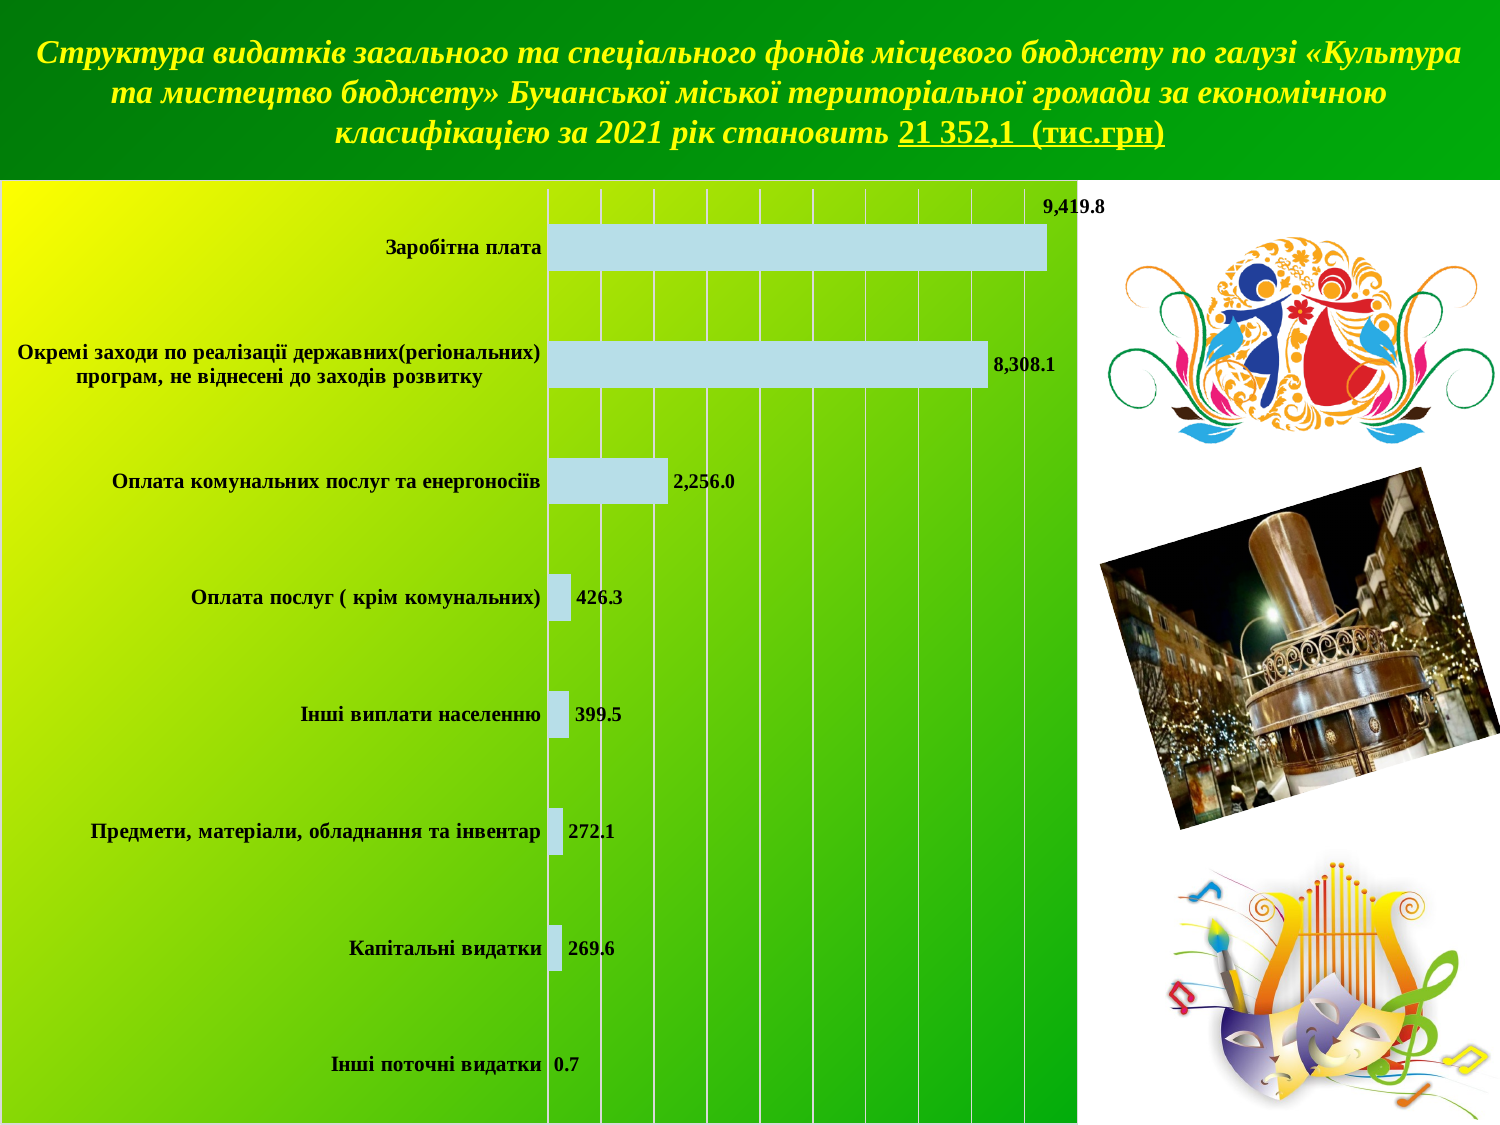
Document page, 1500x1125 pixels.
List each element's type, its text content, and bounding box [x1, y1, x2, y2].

picture [1106, 227, 1500, 446]
picture [1132, 467, 1500, 787]
picture [1165, 846, 1500, 1120]
title Структура видатків загального та спеціального фондів місцевого бюджету по галузі «Культура та мистецтво бюджету» Бучанської міської територіальної громади за економічною класифікацією за 2021 рік становить 21 352,1 (тис.грн) [0, 0, 1500, 180]
chart [0, 179, 1398, 1125]
